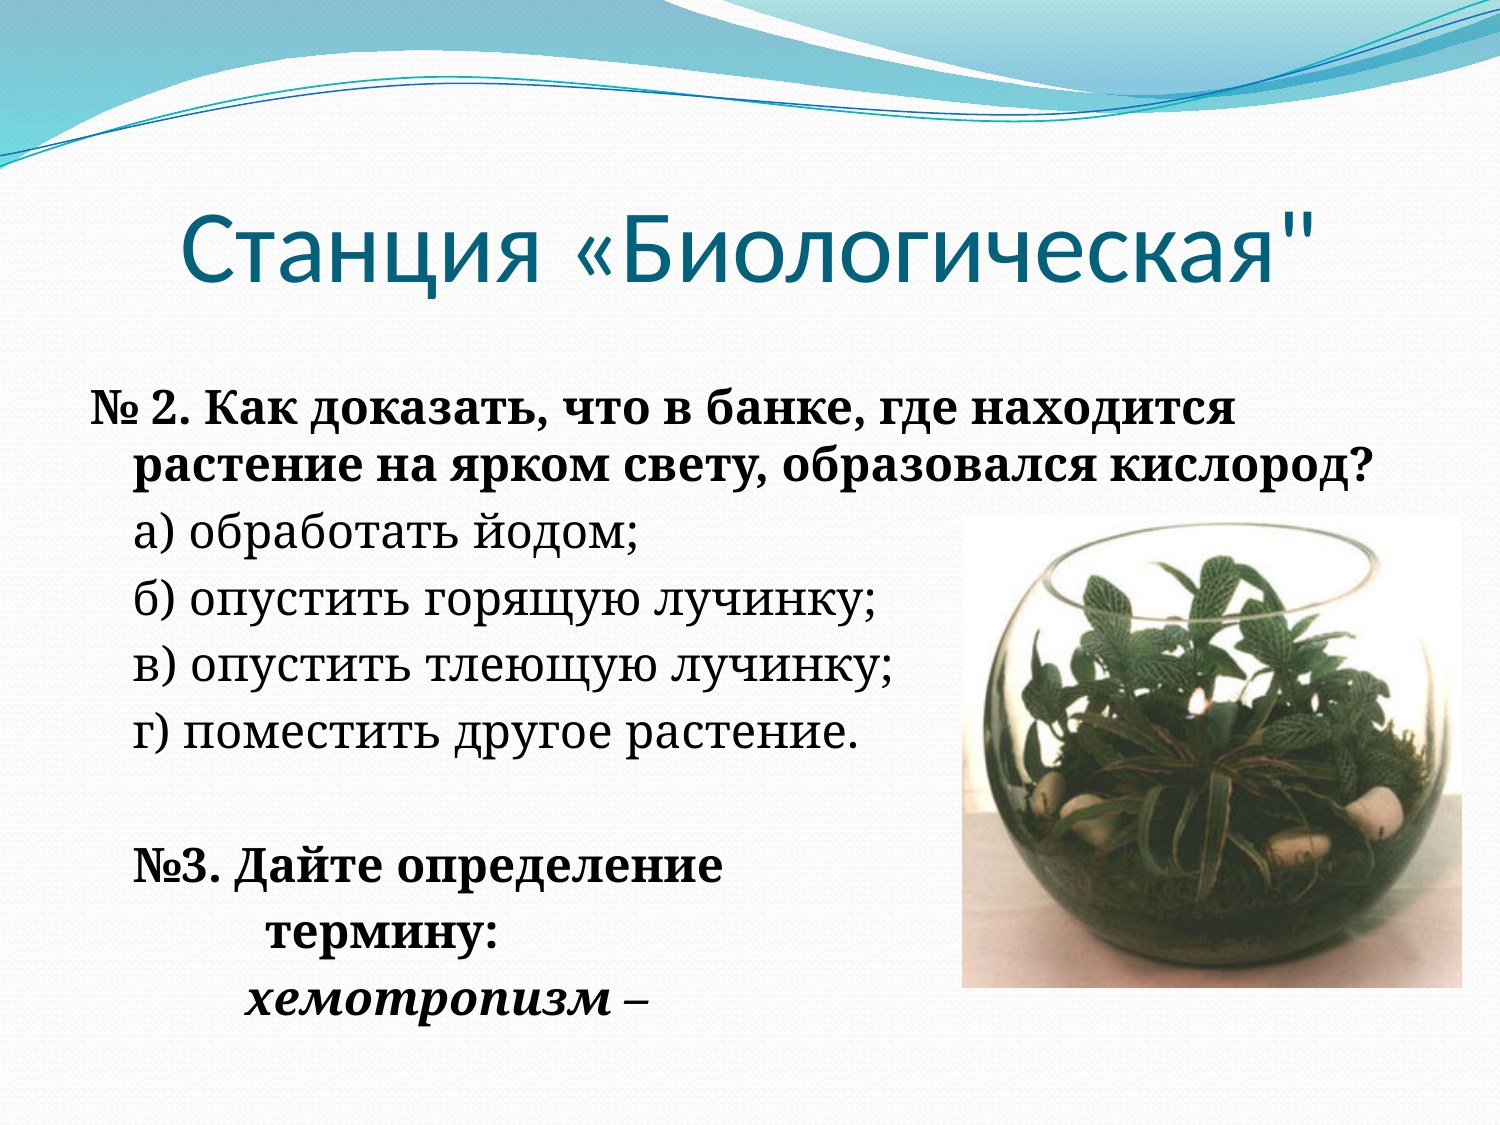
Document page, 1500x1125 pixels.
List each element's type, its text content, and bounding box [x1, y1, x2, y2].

list № 2. Как доказать, что в банке, где находится растение на ярком свету, образовался кислород? а) обработать йодом; б) опустить горящую лучинку; в) опустить тлеющую лучинку; г) поместить другое растение. №3. Дайте определение термину: хемотропизм – [75, 302, 1425, 1038]
picture [962, 514, 1462, 989]
title Станция «Биологическая" [75, 115, 1425, 302]
